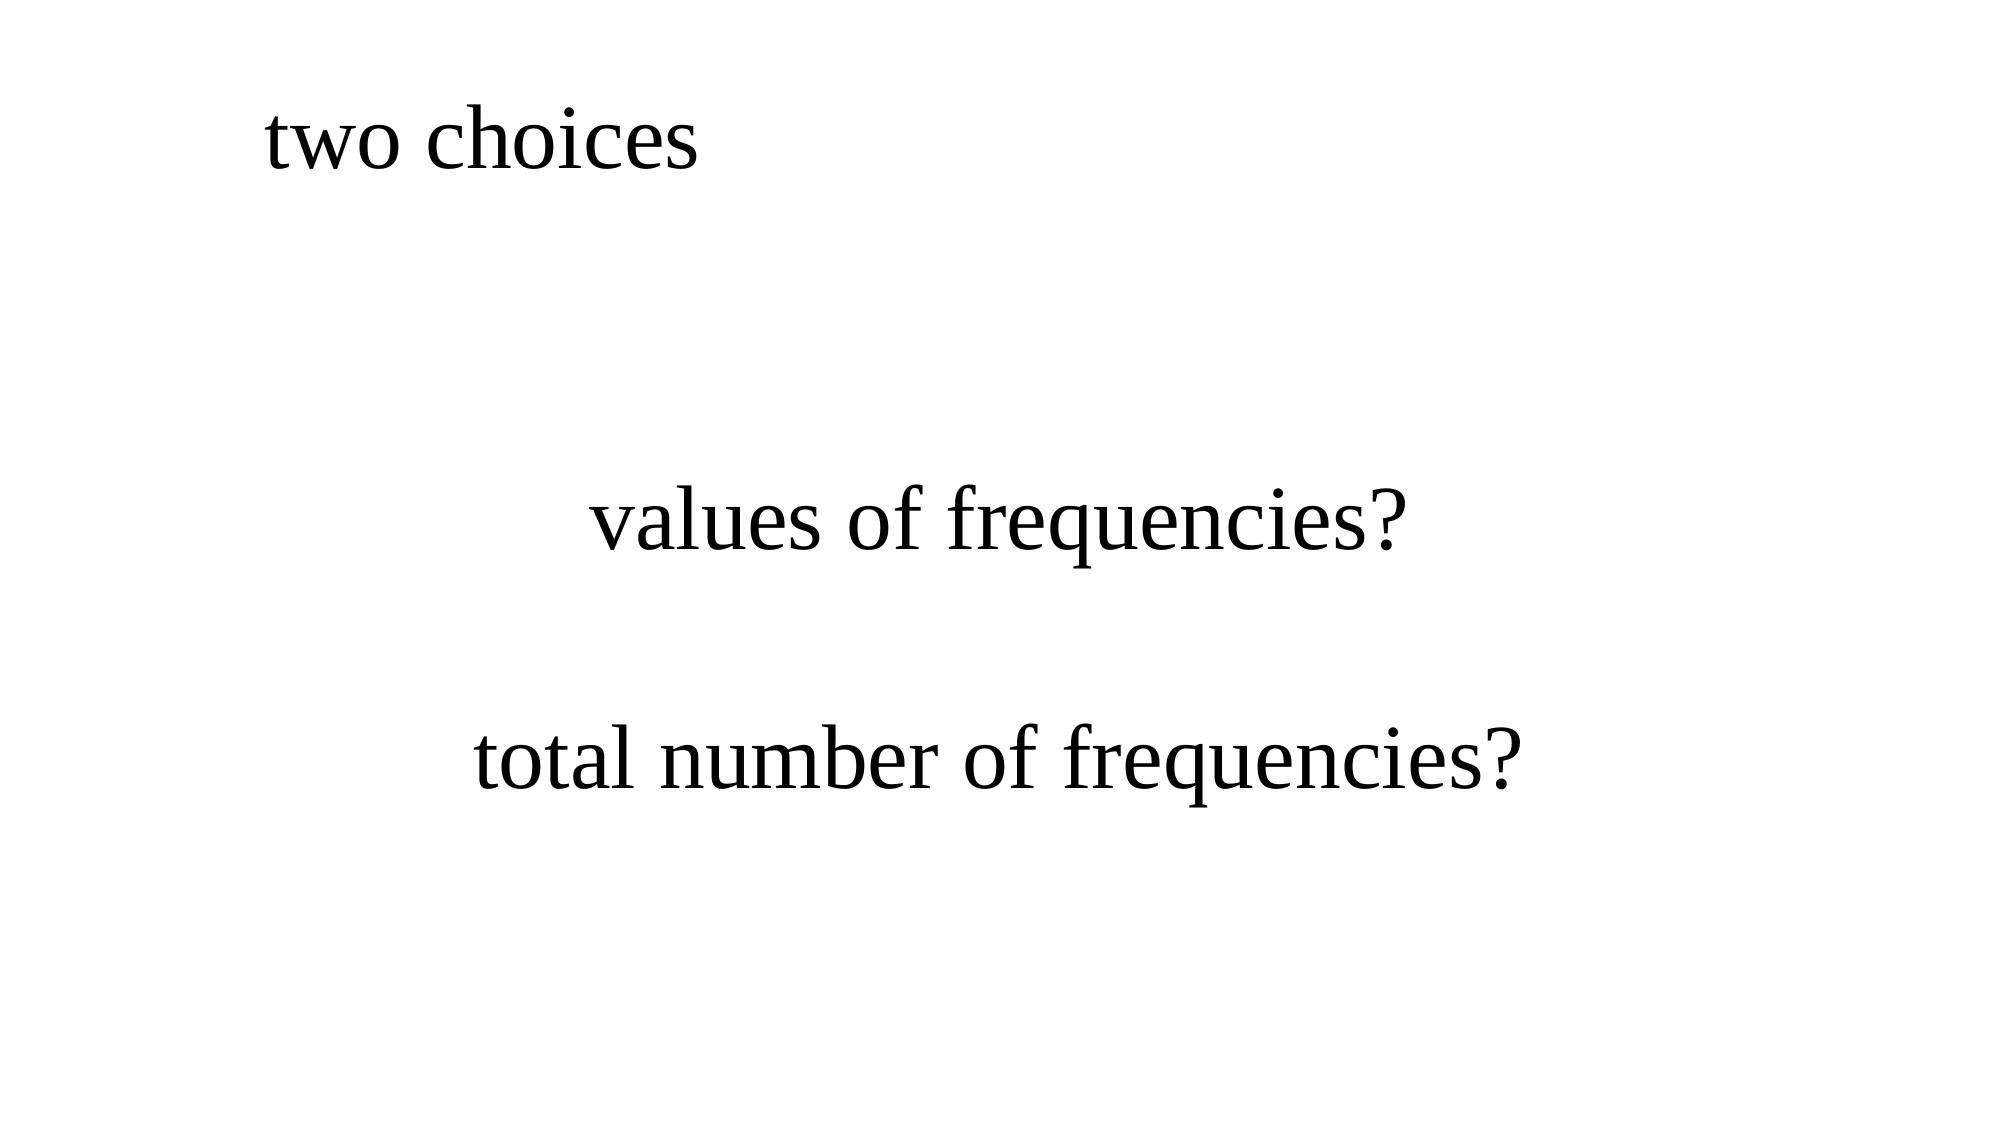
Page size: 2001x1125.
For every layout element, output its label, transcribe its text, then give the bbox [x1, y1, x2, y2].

list values of frequencies? total number of frequencies? [249, 462, 1750, 900]
title two choices [249, 45, 1750, 233]
